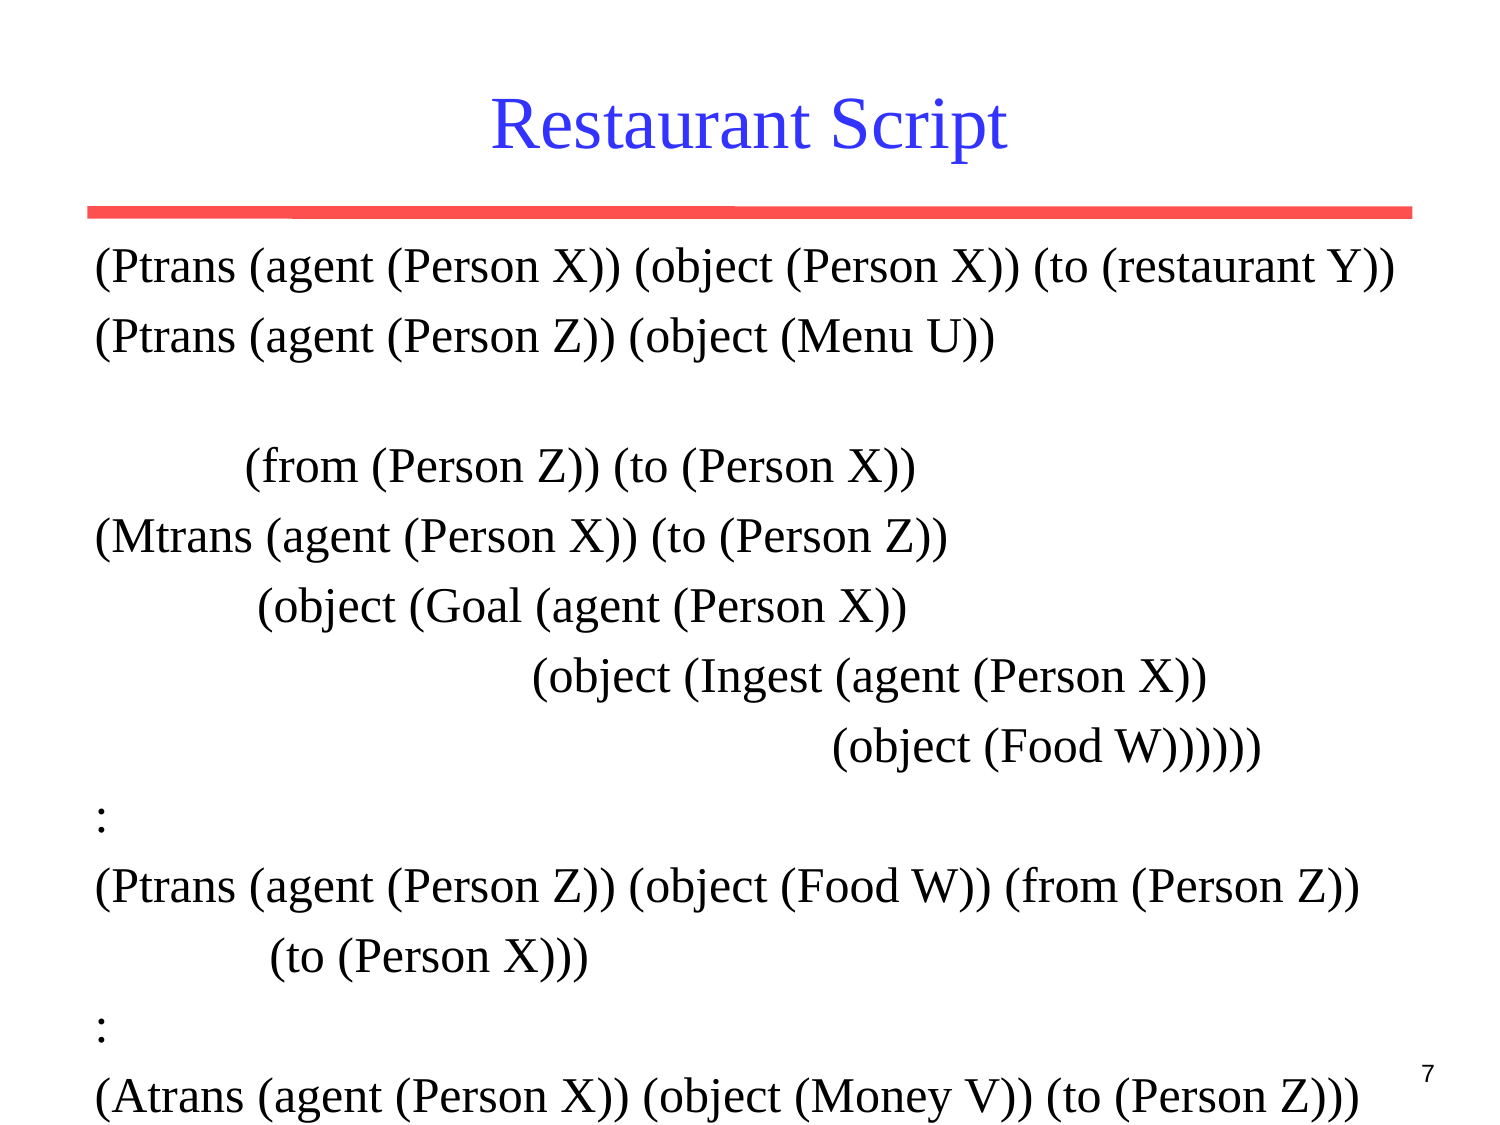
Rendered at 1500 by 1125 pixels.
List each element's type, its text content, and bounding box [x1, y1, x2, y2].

title Restaurant Script [112, 37, 1388, 201]
list (Ptrans (agent (Person X)) (object (Person X)) (to (restaurant Y)) (Ptrans (agent (Person Z)) (object (Menu U)) (from (Person Z)) (to (Person X)) (Mtrans (agent (Person X)) (to (Person Z)) (object (Goal (agent (Person X)) (object (Ingest (agent (Person X)) (object (Food W)))))) : (Ptrans (agent (Person Z)) (object (Food W)) (from (Person Z)) (to (Person X))) : (Atrans (agent (Person X)) (object (Money V)) (to (Person Z))) : [79, 224, 1415, 1076]
slide_number 7 [1137, 1049, 1451, 1125]
